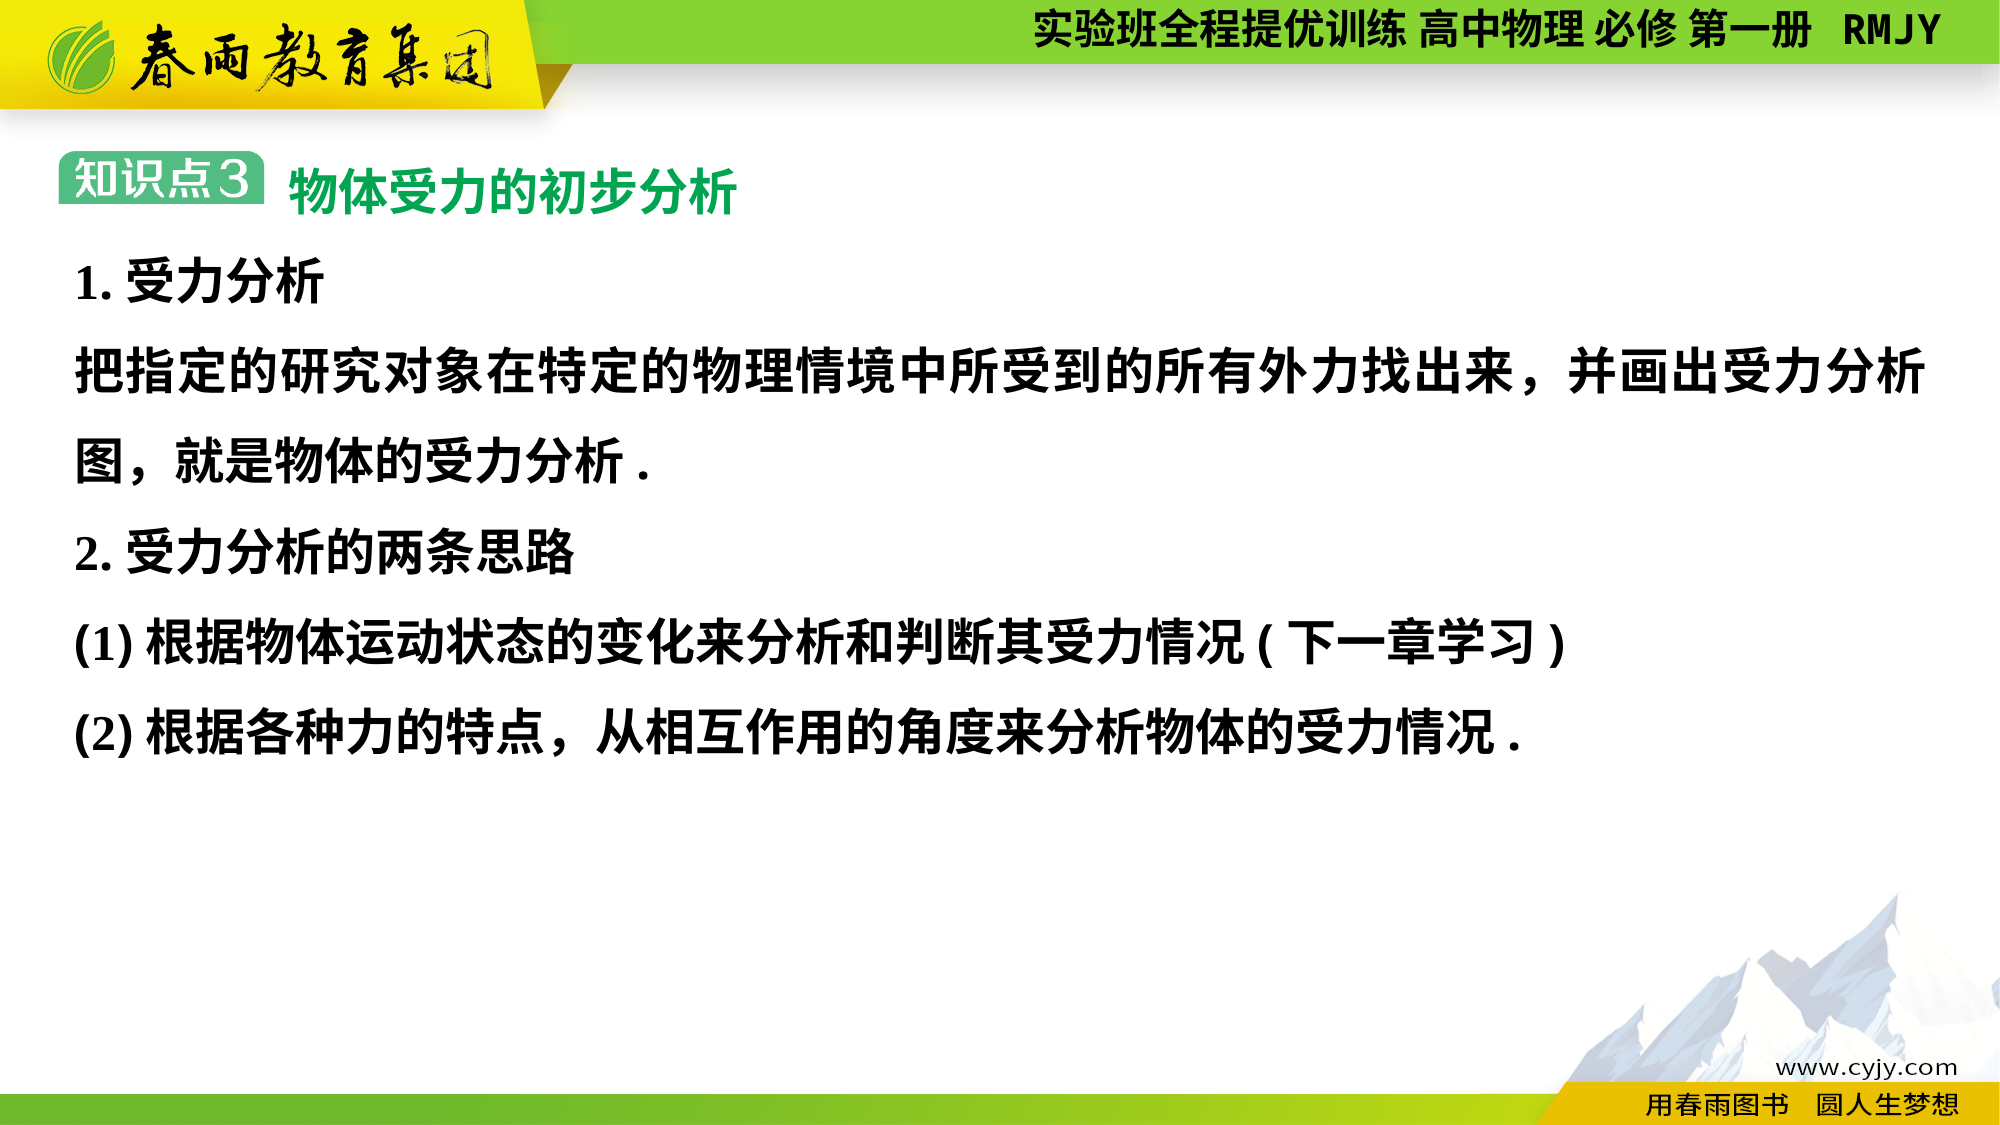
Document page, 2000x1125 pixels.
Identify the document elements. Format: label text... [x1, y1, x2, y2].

list 物体受力的初步分析 1.受力分析 把指定的研究对象在特定的物理情境中所受到的所有外力找出来，并画出受力分析图，就是物体的受力分析. 2.受力分析的两条思路 (1)根据物体运动状态的变化来分析和判断其受力情况(下一章学习) (2)根据各种力的特点，从相互作用的角度来分析物体的受力情况. [59, 122, 1944, 774]
picture [0, 0, 2000, 1125]
